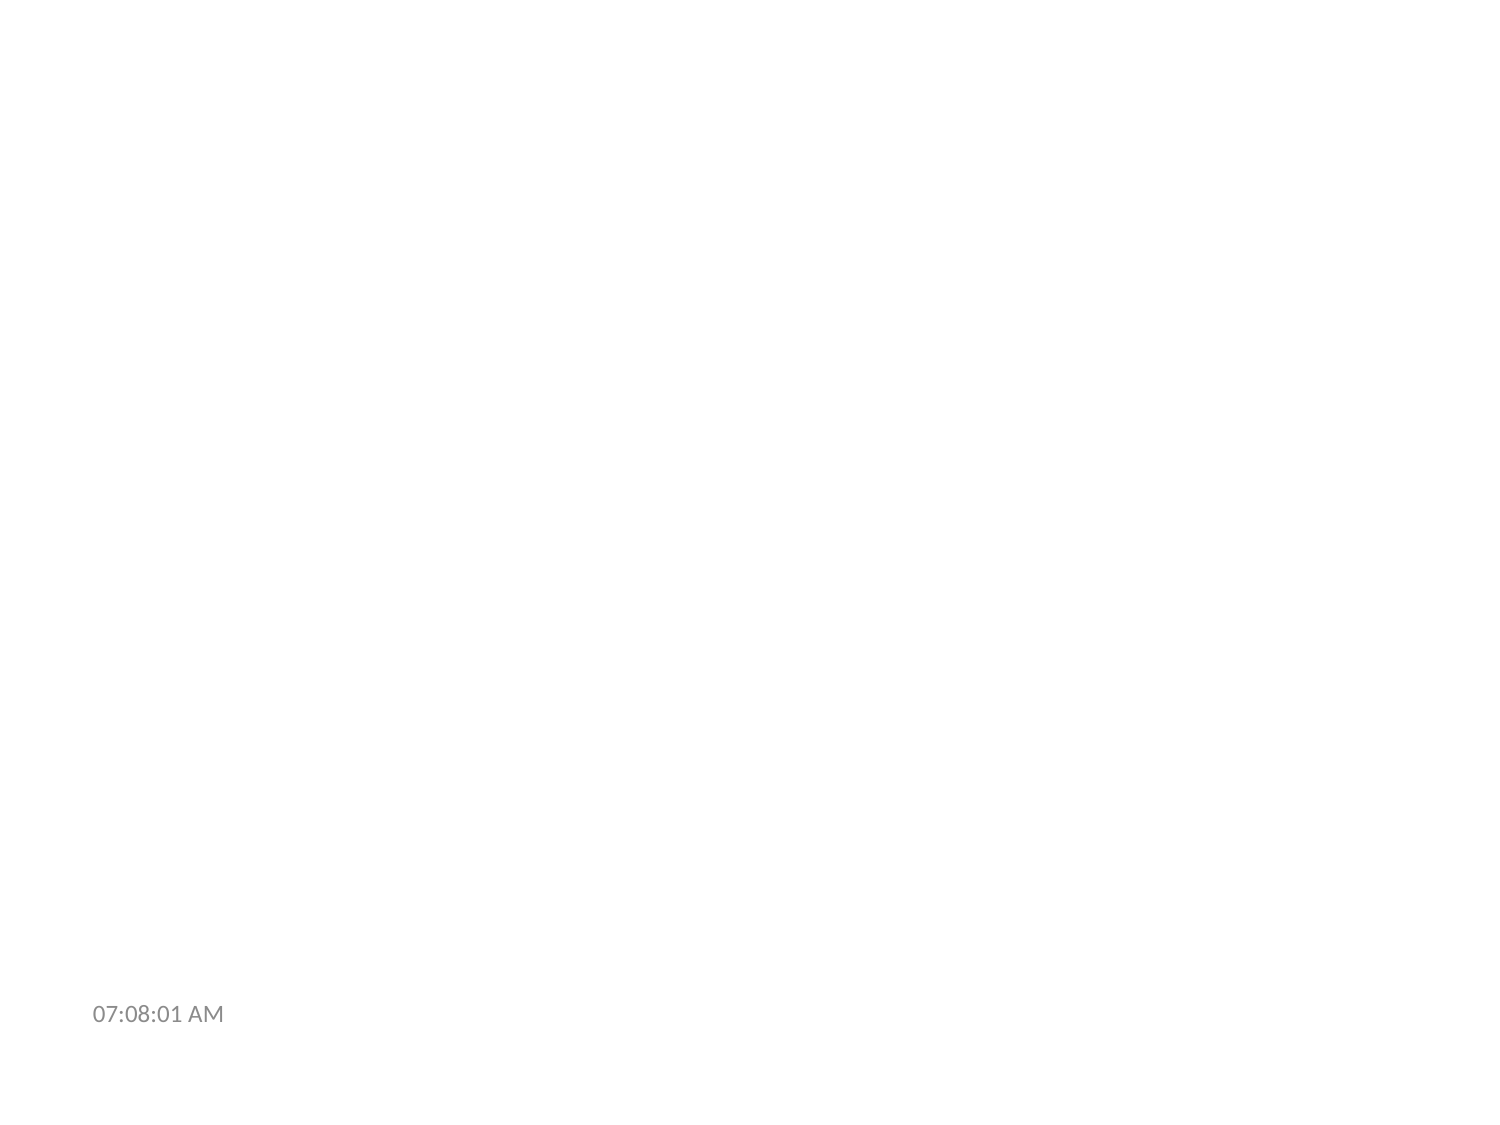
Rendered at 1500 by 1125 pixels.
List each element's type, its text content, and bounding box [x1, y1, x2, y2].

text_box 3:35:09 PM [77, 982, 428, 1043]
